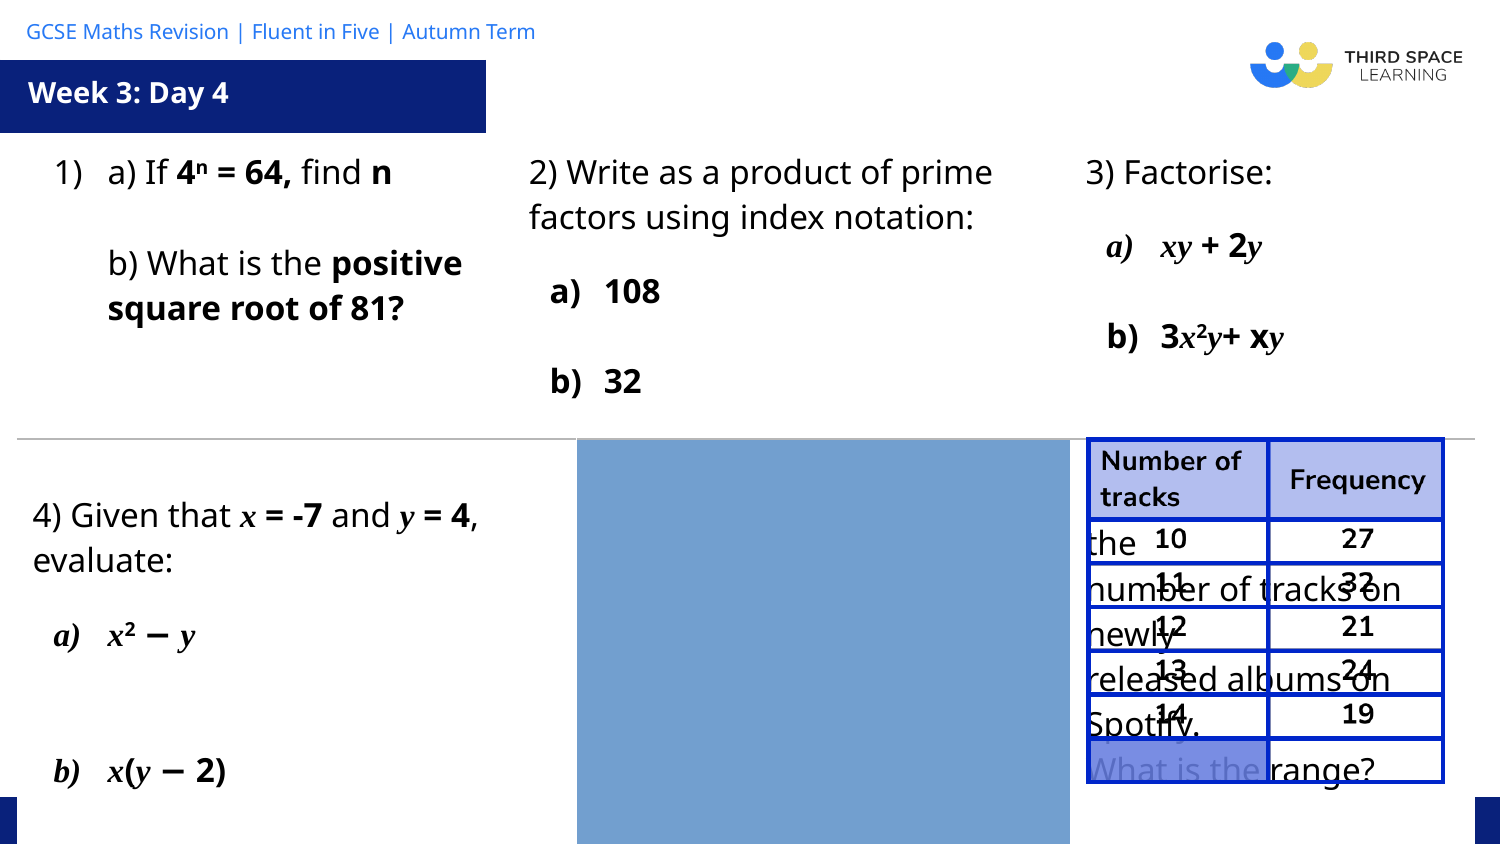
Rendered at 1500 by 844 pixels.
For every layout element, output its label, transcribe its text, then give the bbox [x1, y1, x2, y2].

table_header 2) Write as a product of prime factors using index notation: 108 32 [515, 142, 1070, 438]
picture [1086, 437, 1445, 784]
table_header a) If 4n = 64, find n b) What is the positive square root of 81? [19, 142, 513, 438]
table_cell 4) Given that x = -7 and y = 4, evaluate: x2 − y x(y − 2) [19, 440, 576, 844]
text_box Week 3: Day 4 [13, 59, 383, 125]
picture [1250, 33, 1465, 99]
table_cell 5) Anissa researches the number of tracks on newly released albums on Spotify. What is the range? [1071, 440, 1474, 844]
table_header 3) Factorise: xy + 2y 3x2y+ xy [1071, 142, 1474, 438]
